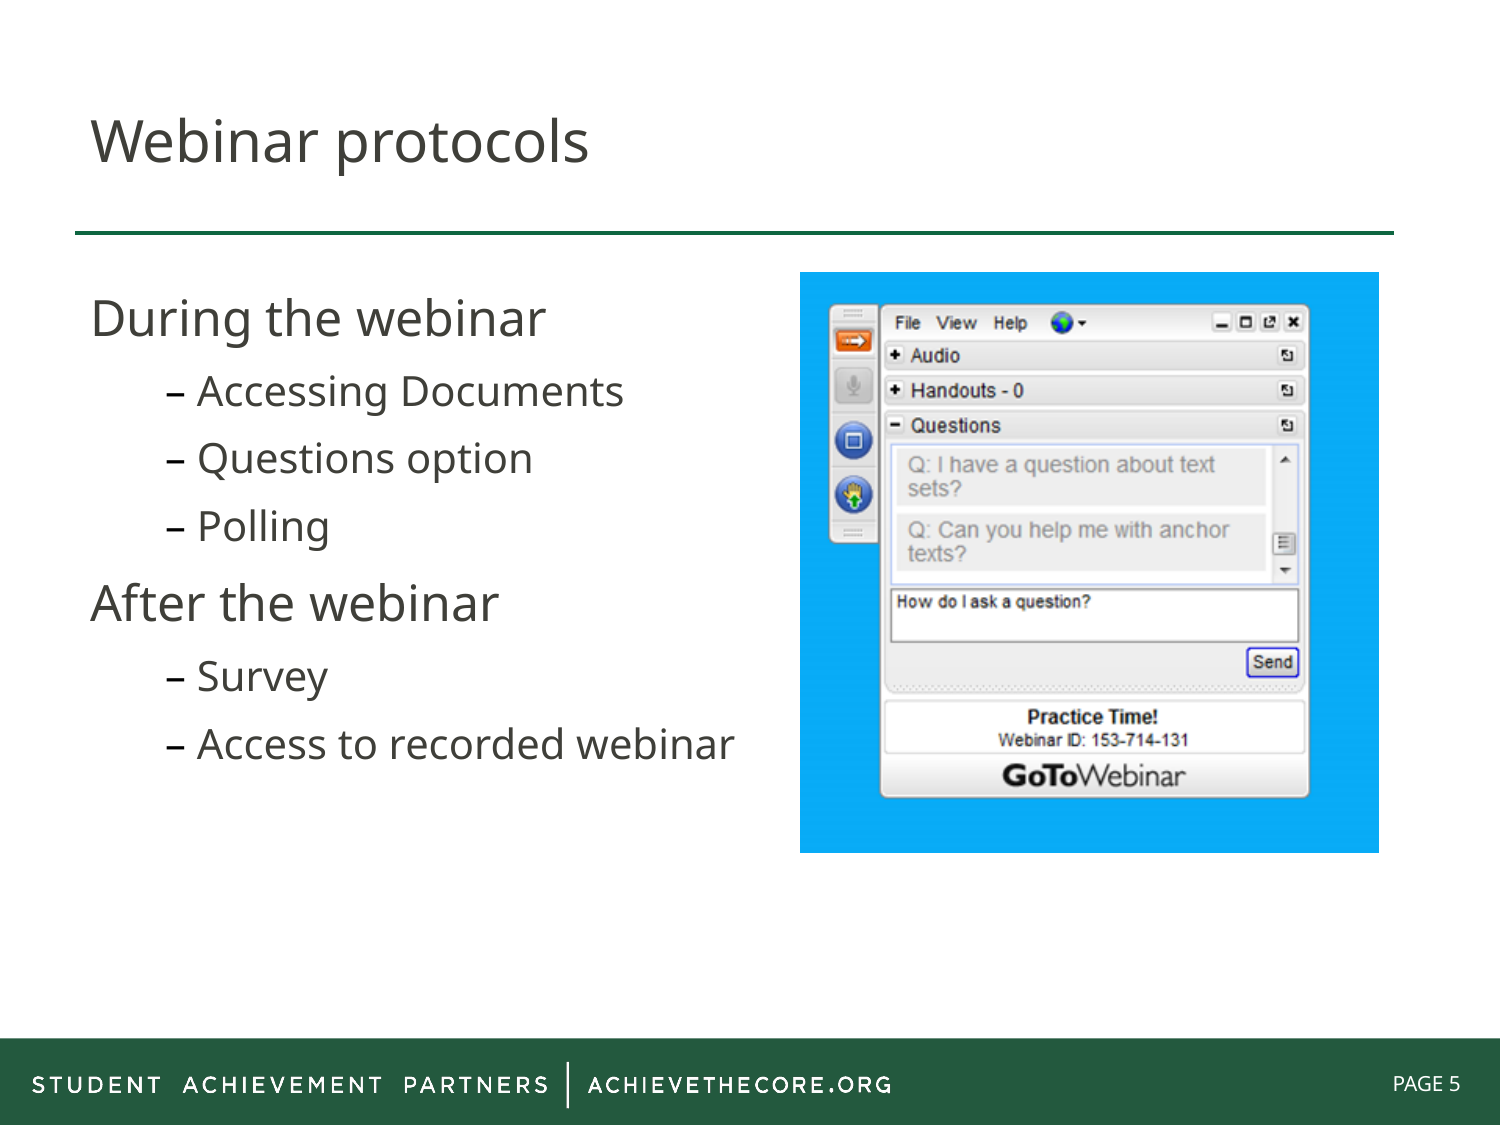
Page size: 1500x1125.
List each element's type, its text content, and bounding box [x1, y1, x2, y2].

picture [12, 1055, 911, 1112]
list During the webinar – Accessing Documents – Questions option – Polling After the webinar – Survey – Access to recorded webinar [75, 262, 831, 1005]
title Webinar protocols [75, 45, 1425, 233]
picture [828, 304, 1310, 799]
